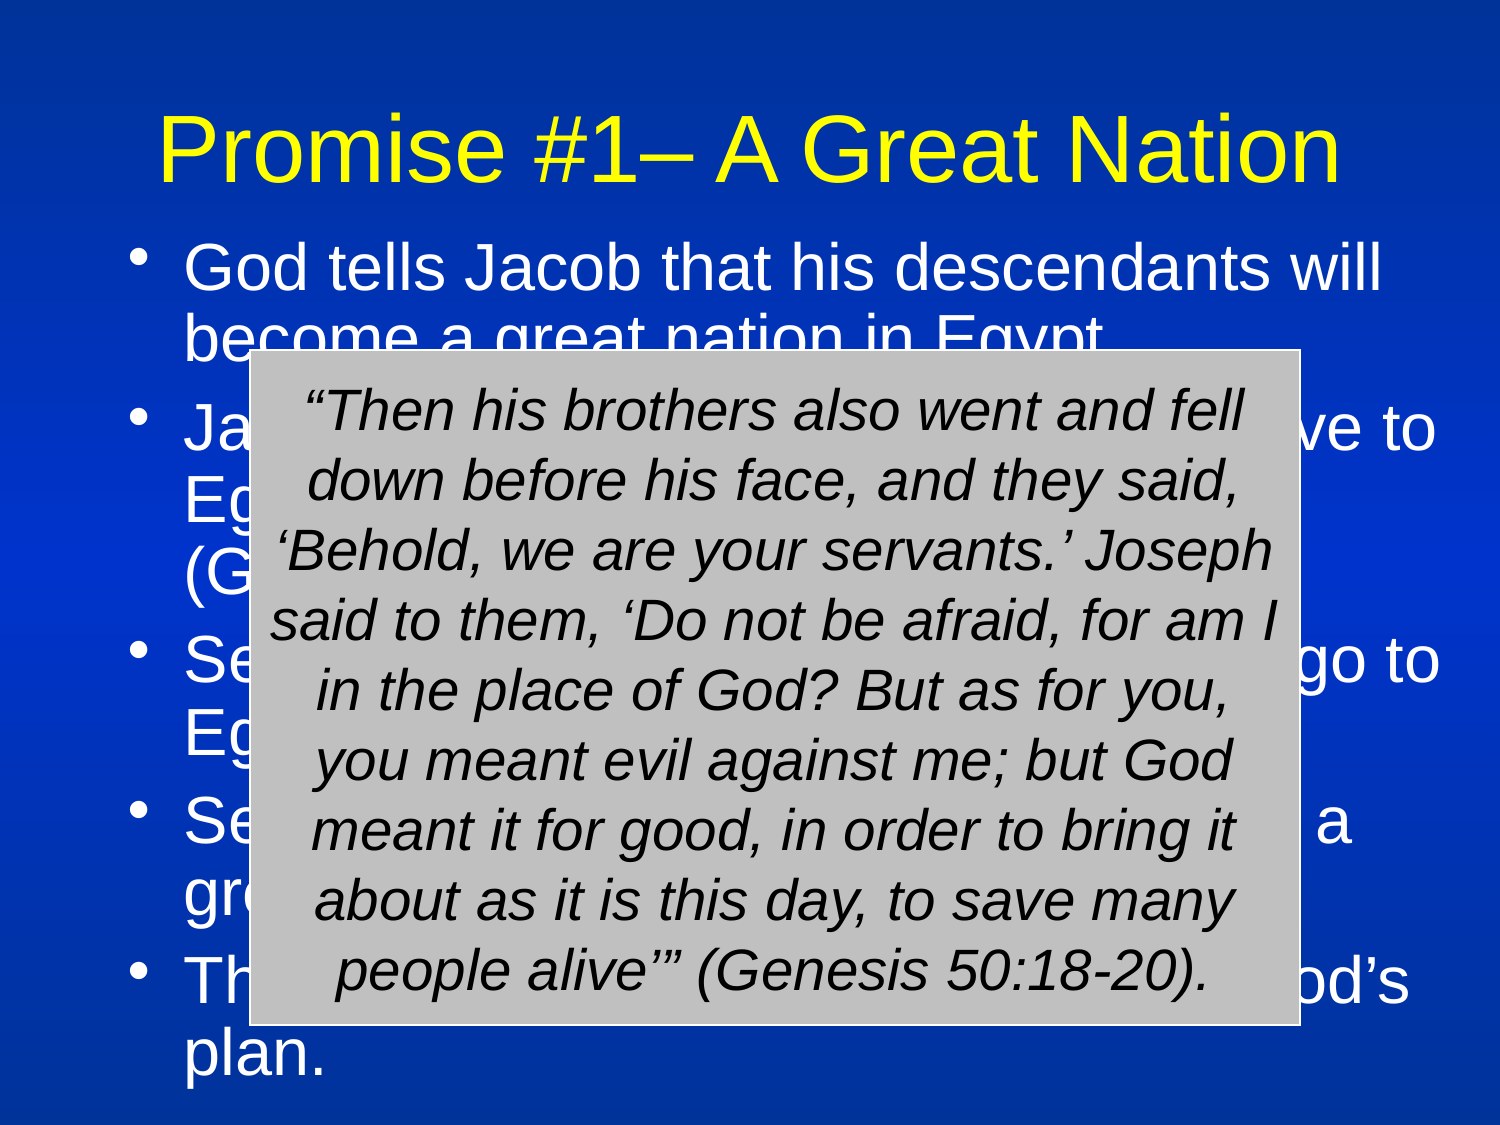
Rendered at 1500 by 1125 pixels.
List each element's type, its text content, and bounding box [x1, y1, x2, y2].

title Promise #1– A Great Nation [37, 50, 1463, 238]
text_box “Then his brothers also went and fell down before his face, and they said, ‘Behold, we are your servants.’ Joseph said to them, ‘Do not be afraid, for am I in the place of God? But as for you, you meant evil against me; but God meant it for good, in order to bring it about as it is this day, to save many people alive’” (Genesis 50:18-20). [249, 349, 1300, 1025]
list God tells Jacob that his descendants will become a great nation in Egypt. Jacob, his sons, and their families move to Egypt and settle there with Joseph (Genesis 46:5-7). Seventy people of the family of Israel go to Egypt. Seventy people of Israel will grow into a great nation in the land of Egypt! The story of Joseph is a key part of God’s plan. [112, 224, 1475, 1113]
